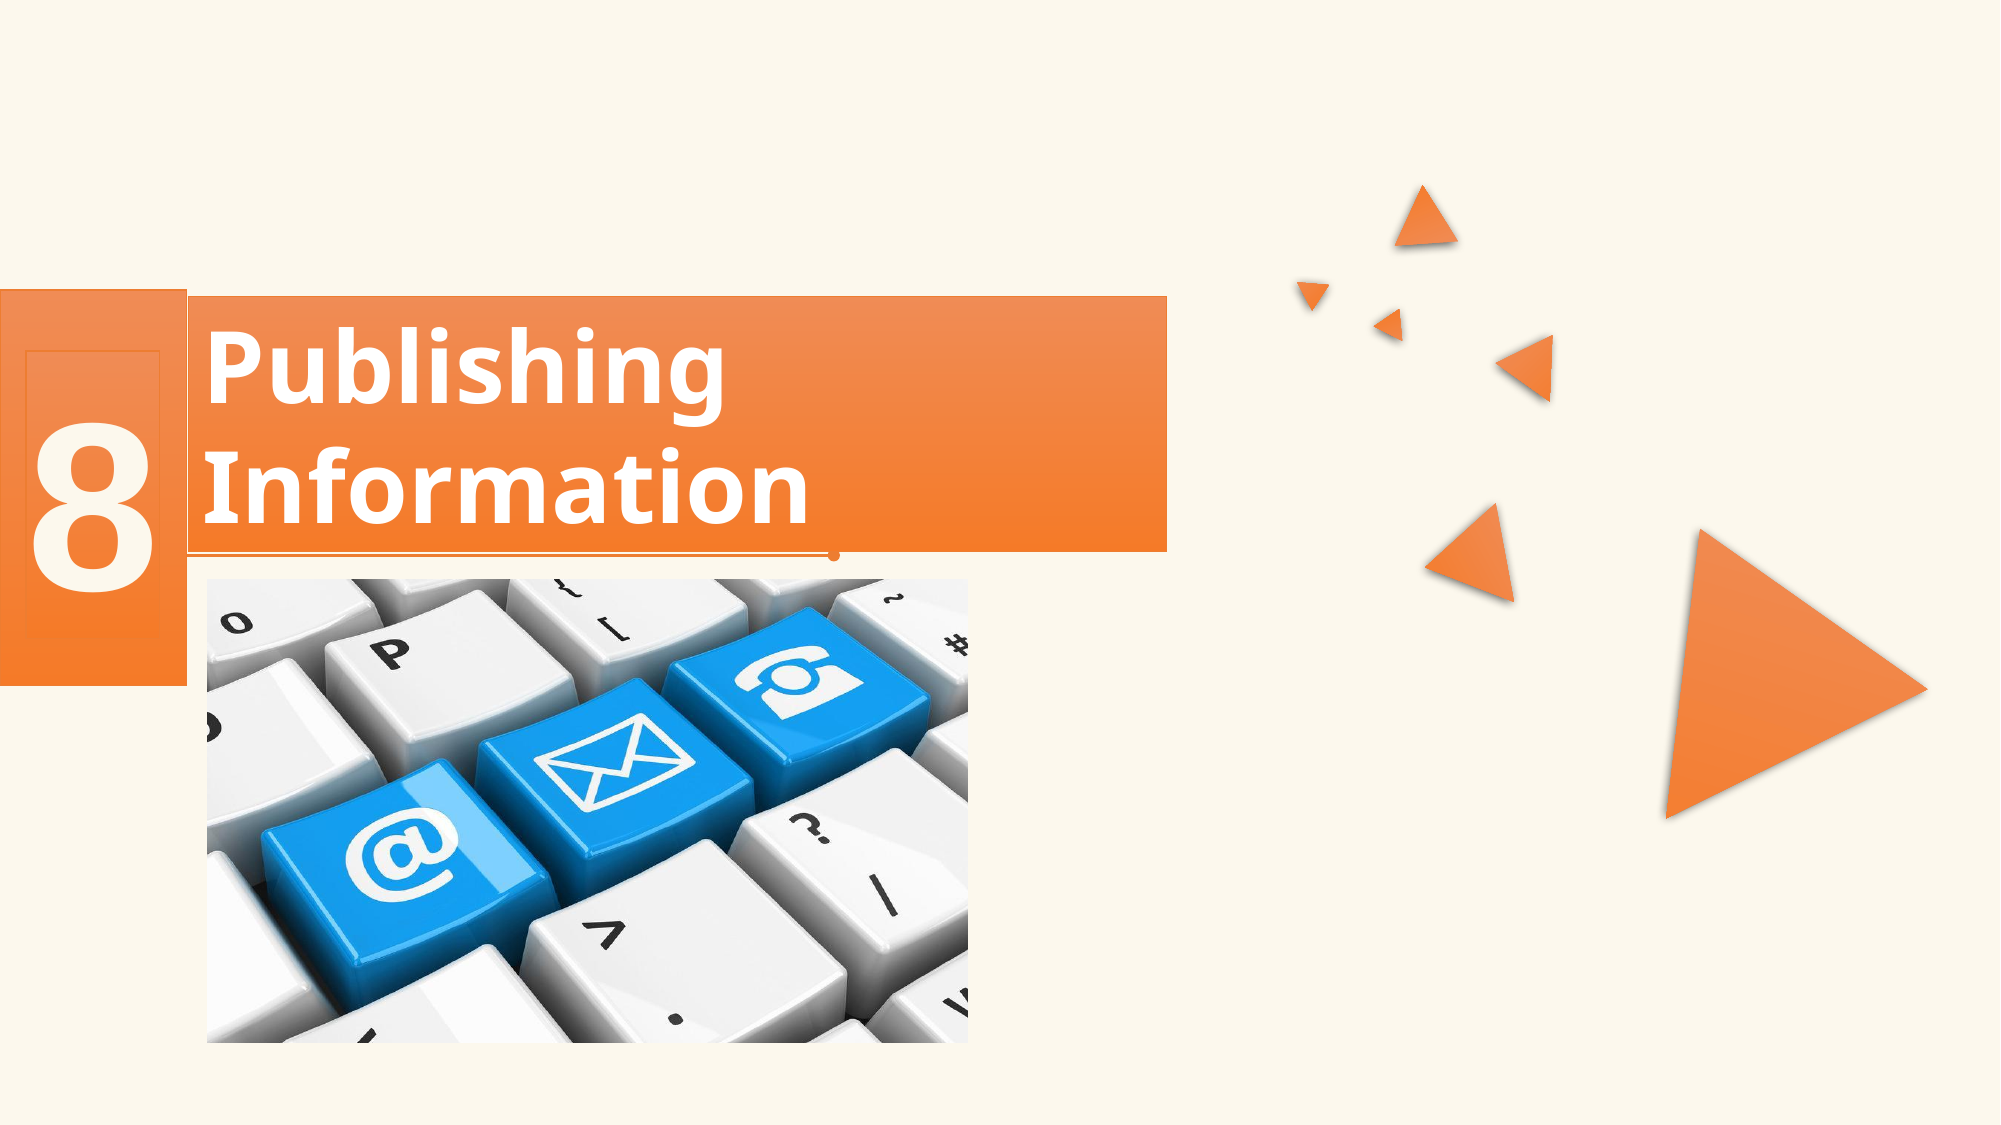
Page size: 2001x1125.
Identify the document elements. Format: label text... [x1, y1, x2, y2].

text_box Publishing Information [188, 296, 1167, 552]
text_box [0, 289, 187, 686]
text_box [1245, 251, 1933, 785]
picture [207, 579, 968, 1043]
